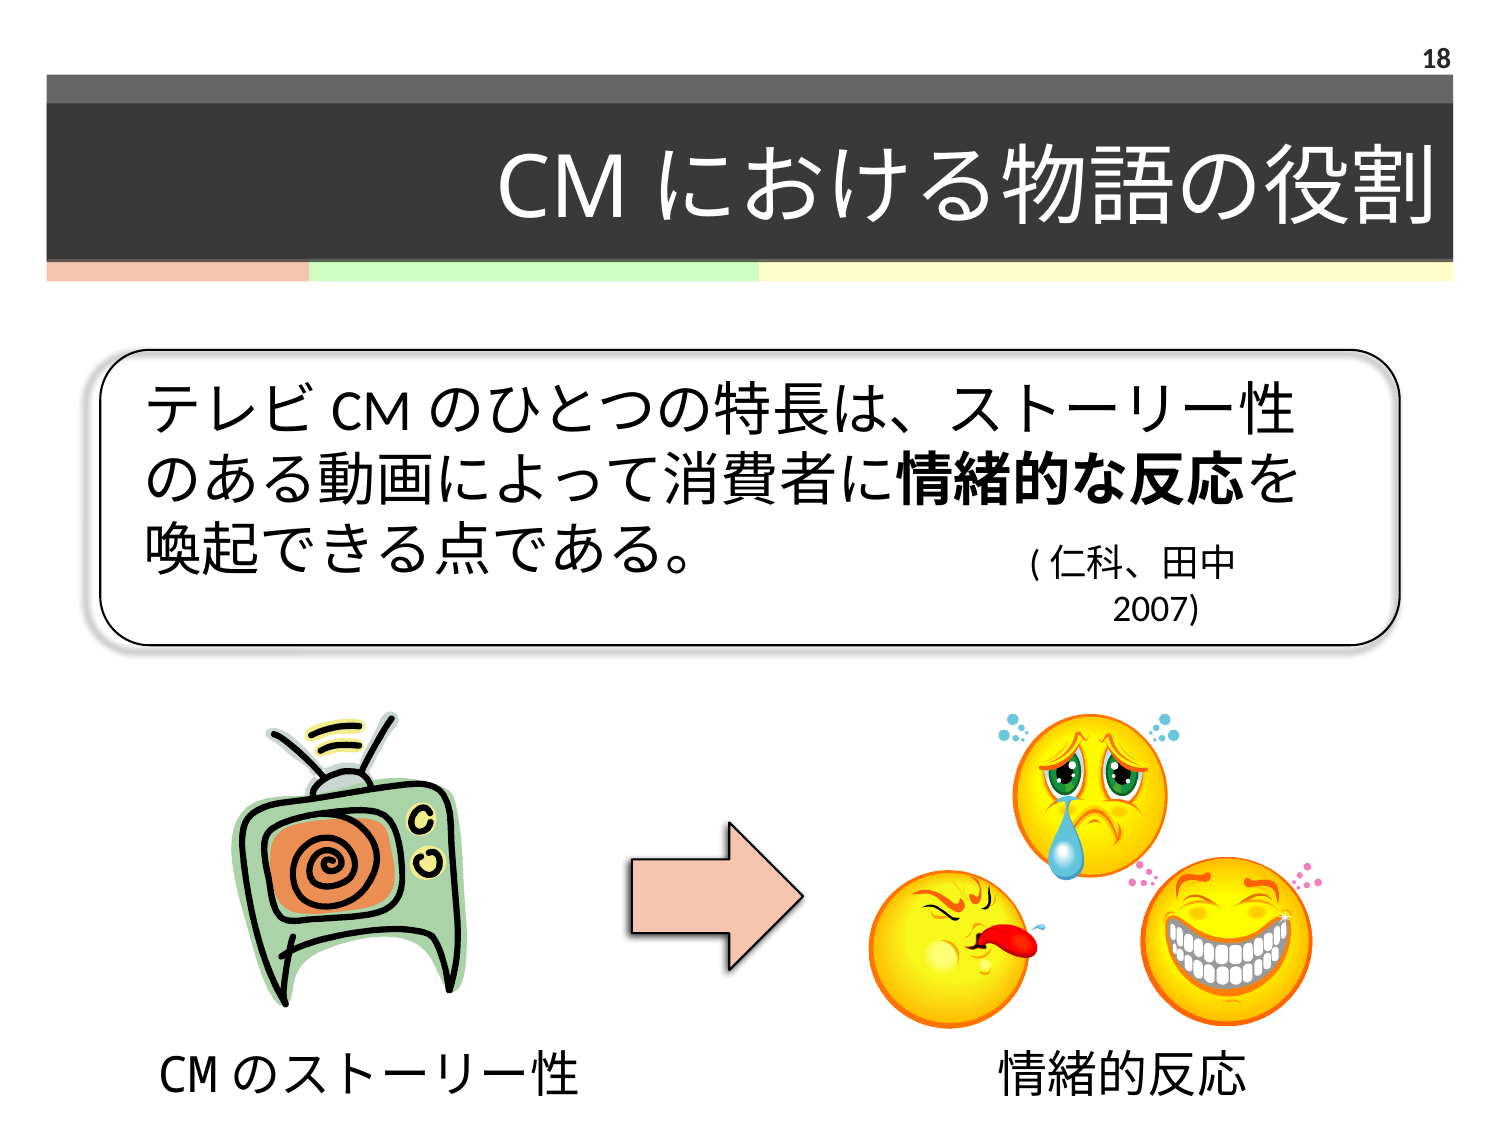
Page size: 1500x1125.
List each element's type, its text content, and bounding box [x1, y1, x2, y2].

text_box [630, 821, 804, 971]
text_box CMのストーリー性 [100, 1034, 638, 1110]
text_box 情緒的反応 [974, 1034, 1270, 1110]
title CMにおける物語の役割 [46, 103, 1454, 263]
slide_number 18 [1362, 27, 1467, 87]
text_box [99, 348, 1401, 647]
picture [867, 712, 1323, 1030]
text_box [127, 364, 1334, 593]
picture [211, 718, 466, 1010]
